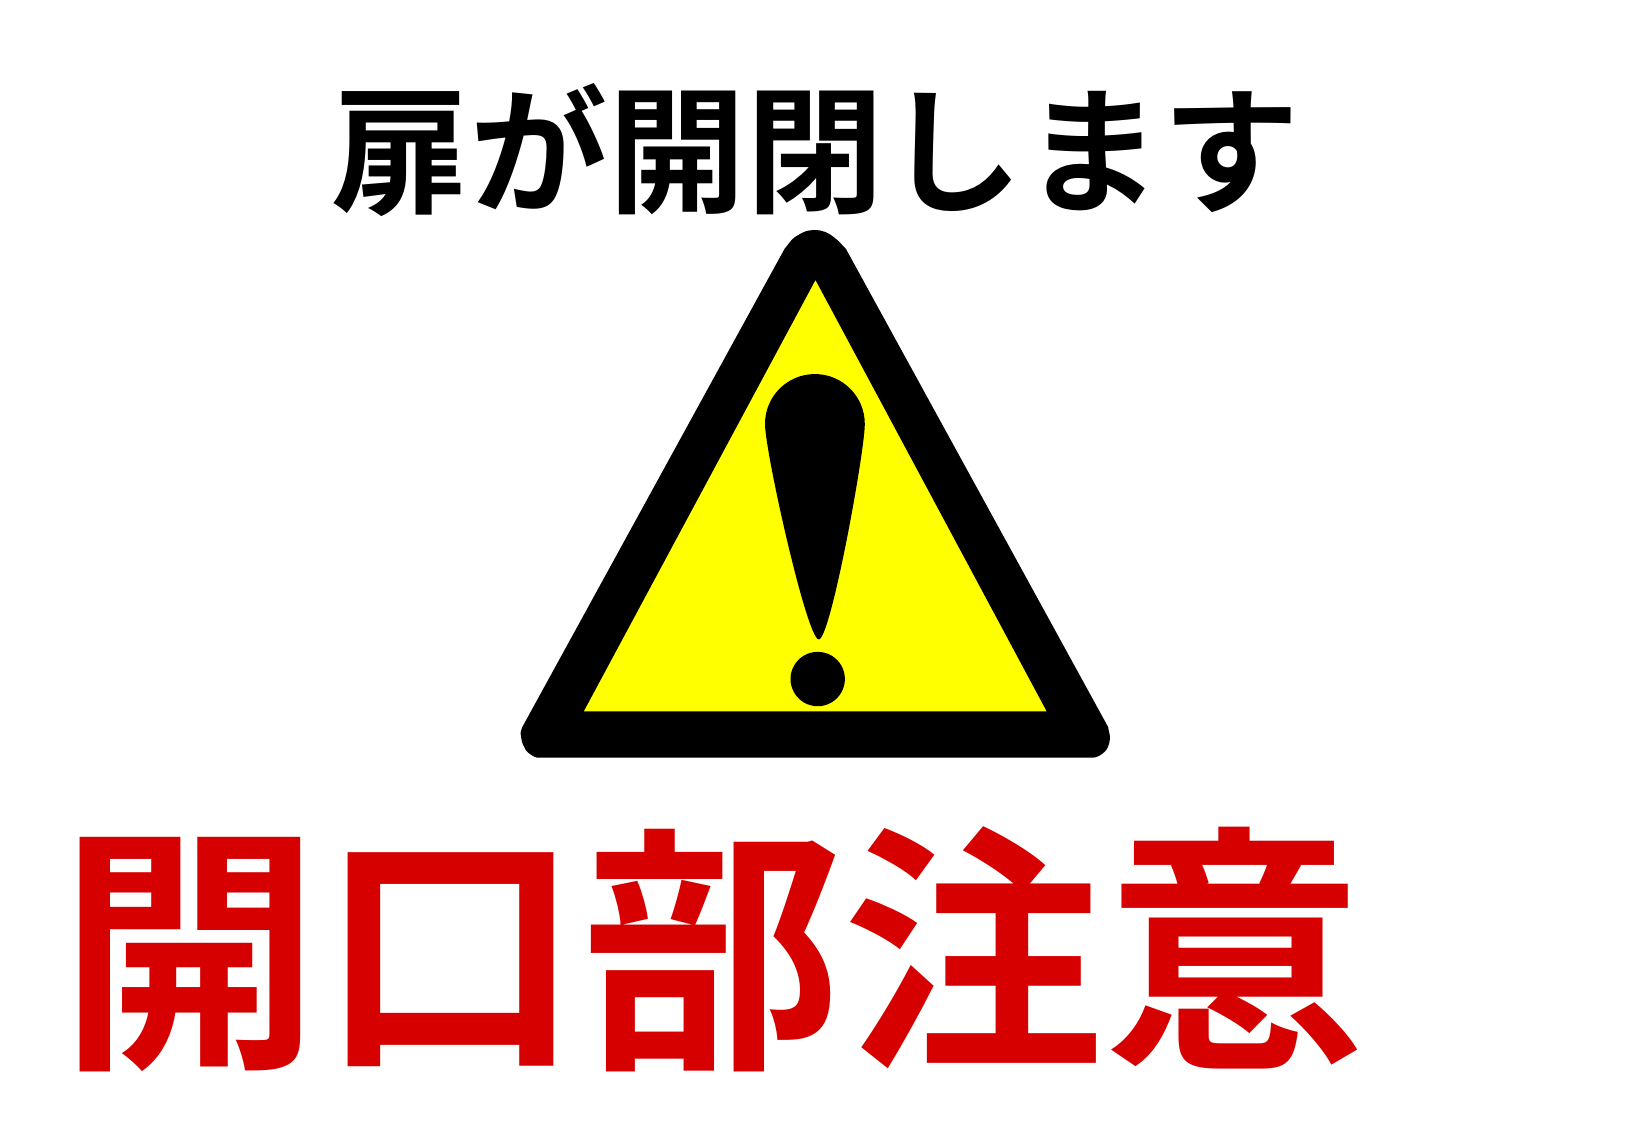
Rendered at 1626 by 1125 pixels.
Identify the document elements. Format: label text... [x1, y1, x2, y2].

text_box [520, 229, 1111, 758]
text_box 扉が開閉します [44, 57, 1588, 237]
text_box 開口部注意 [44, 781, 1588, 1109]
